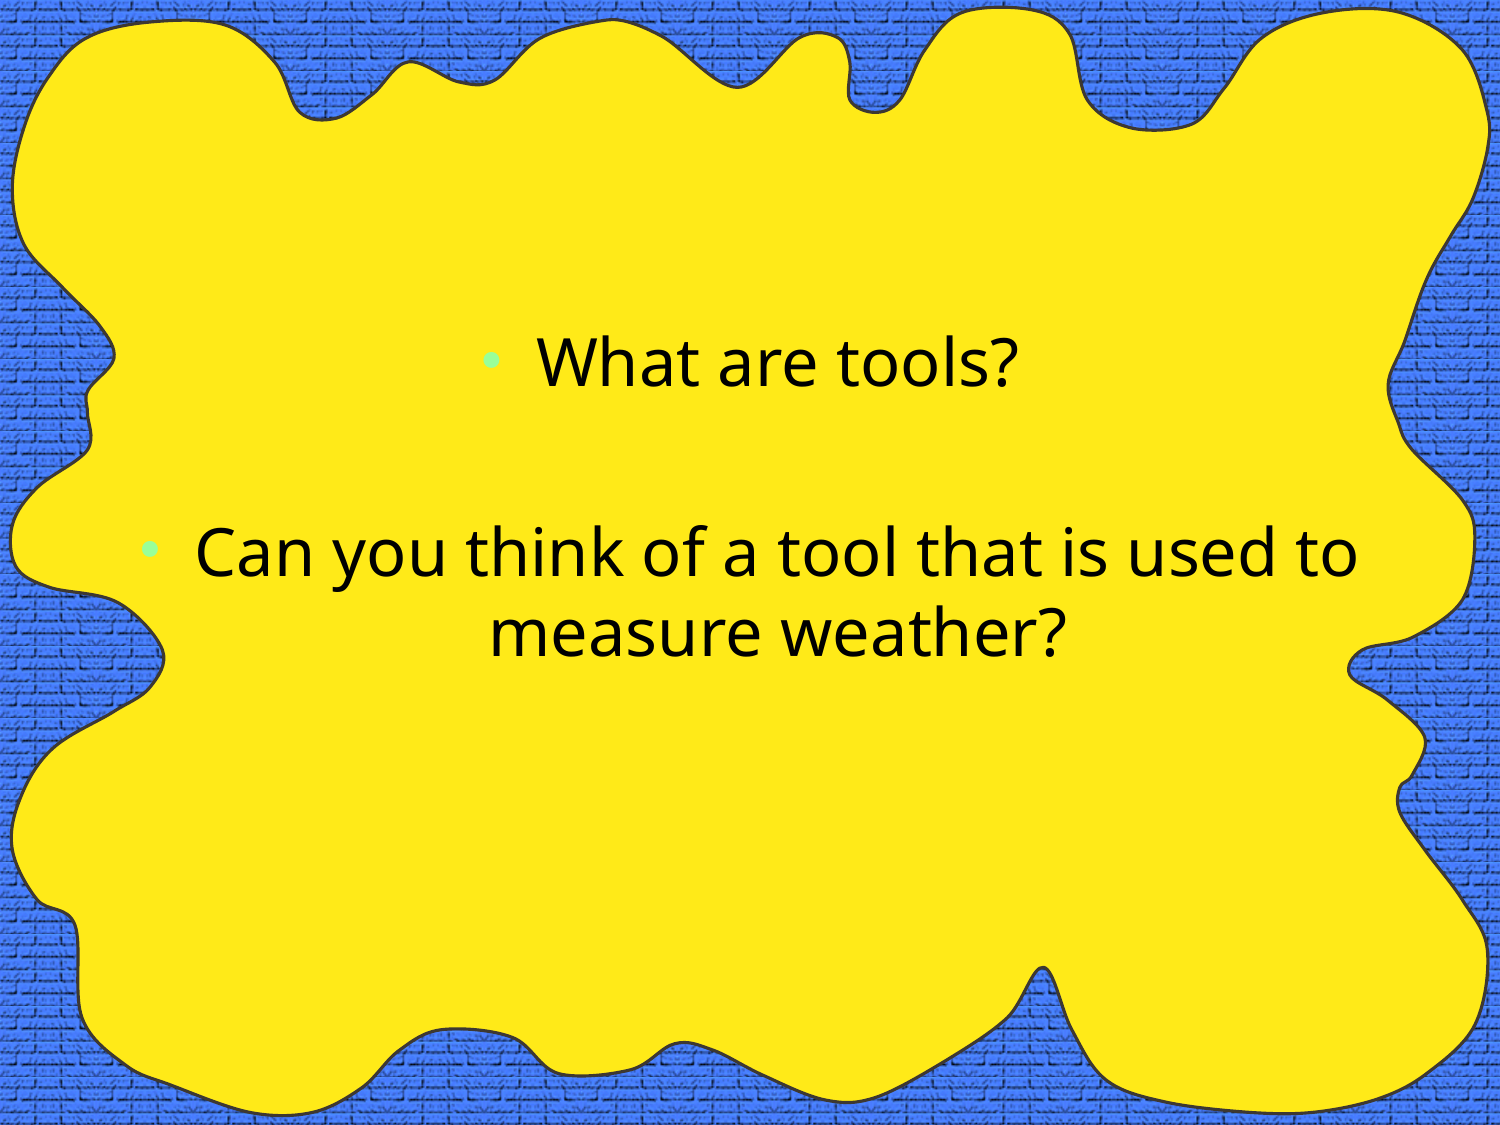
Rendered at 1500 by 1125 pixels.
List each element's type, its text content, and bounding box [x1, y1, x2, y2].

list What are tools? Can you think of a tool that is used to measure weather? [111, 311, 1388, 938]
picture [0, 0, 1500, 1125]
